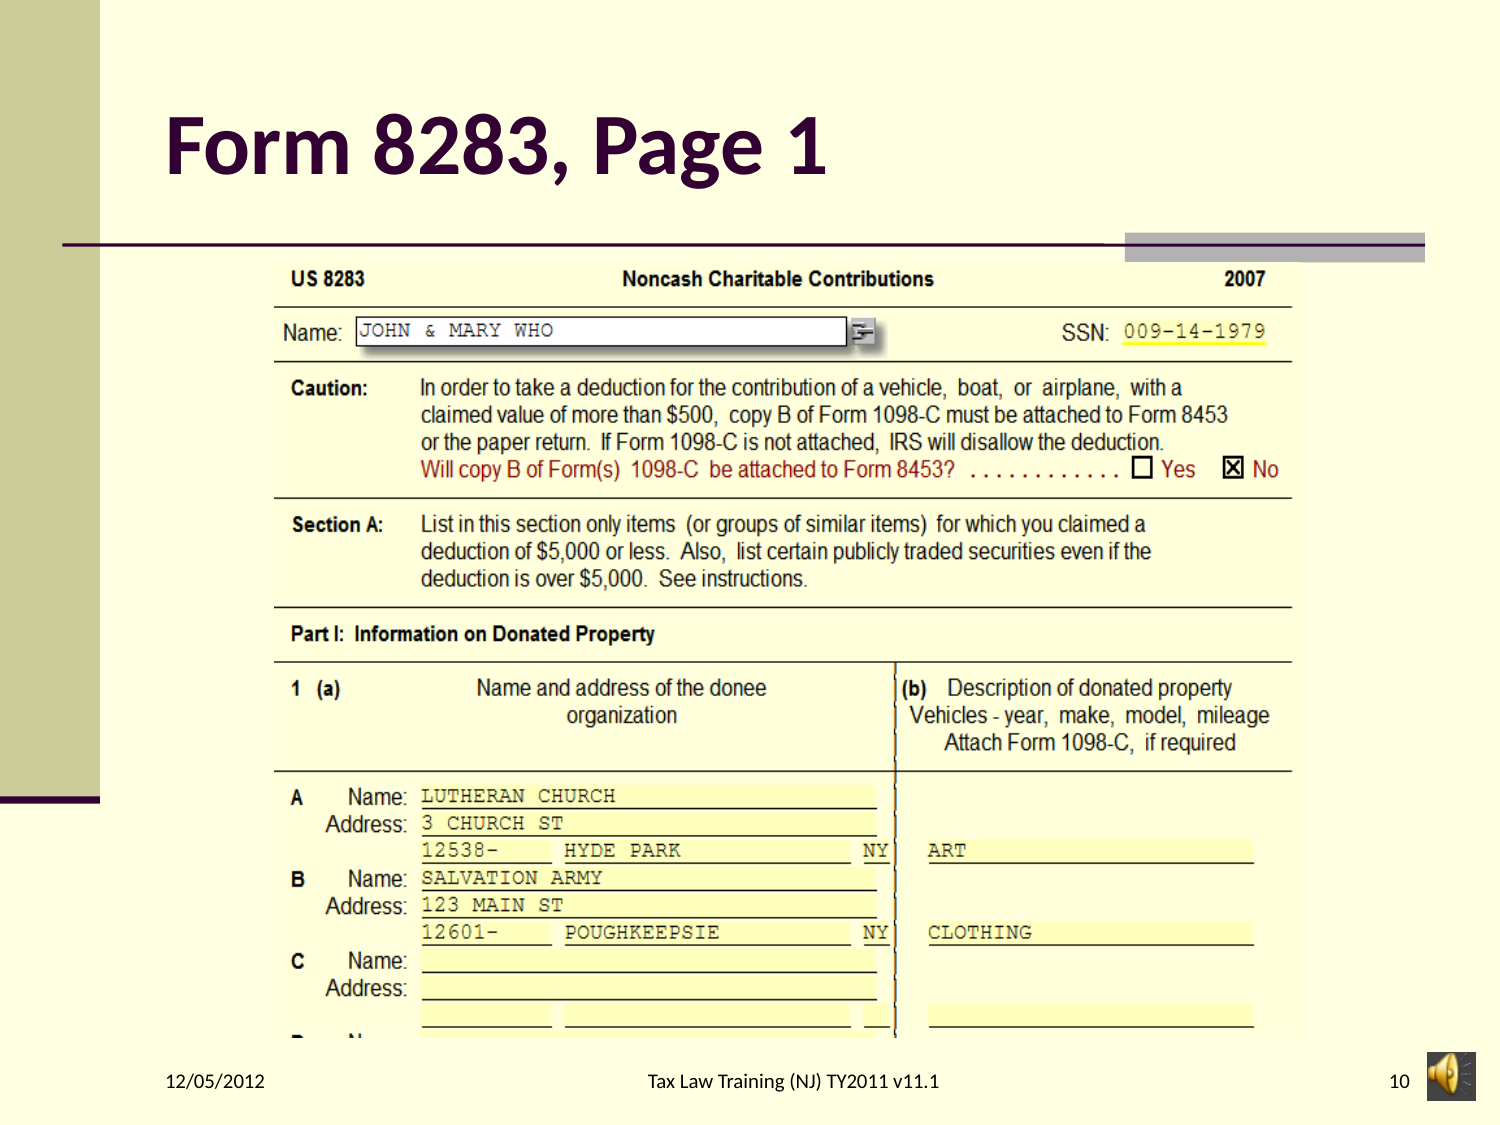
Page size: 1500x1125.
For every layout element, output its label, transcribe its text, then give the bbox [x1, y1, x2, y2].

picture [1426, 1051, 1477, 1102]
slide_number 10 [1112, 1049, 1426, 1101]
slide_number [149, 1050, 476, 1101]
title Form 8283, Page 1 [150, 45, 1425, 234]
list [274, 262, 1301, 1038]
footer Tax Law Training (NJ) TY2011 v11.1 [549, 1049, 1038, 1101]
